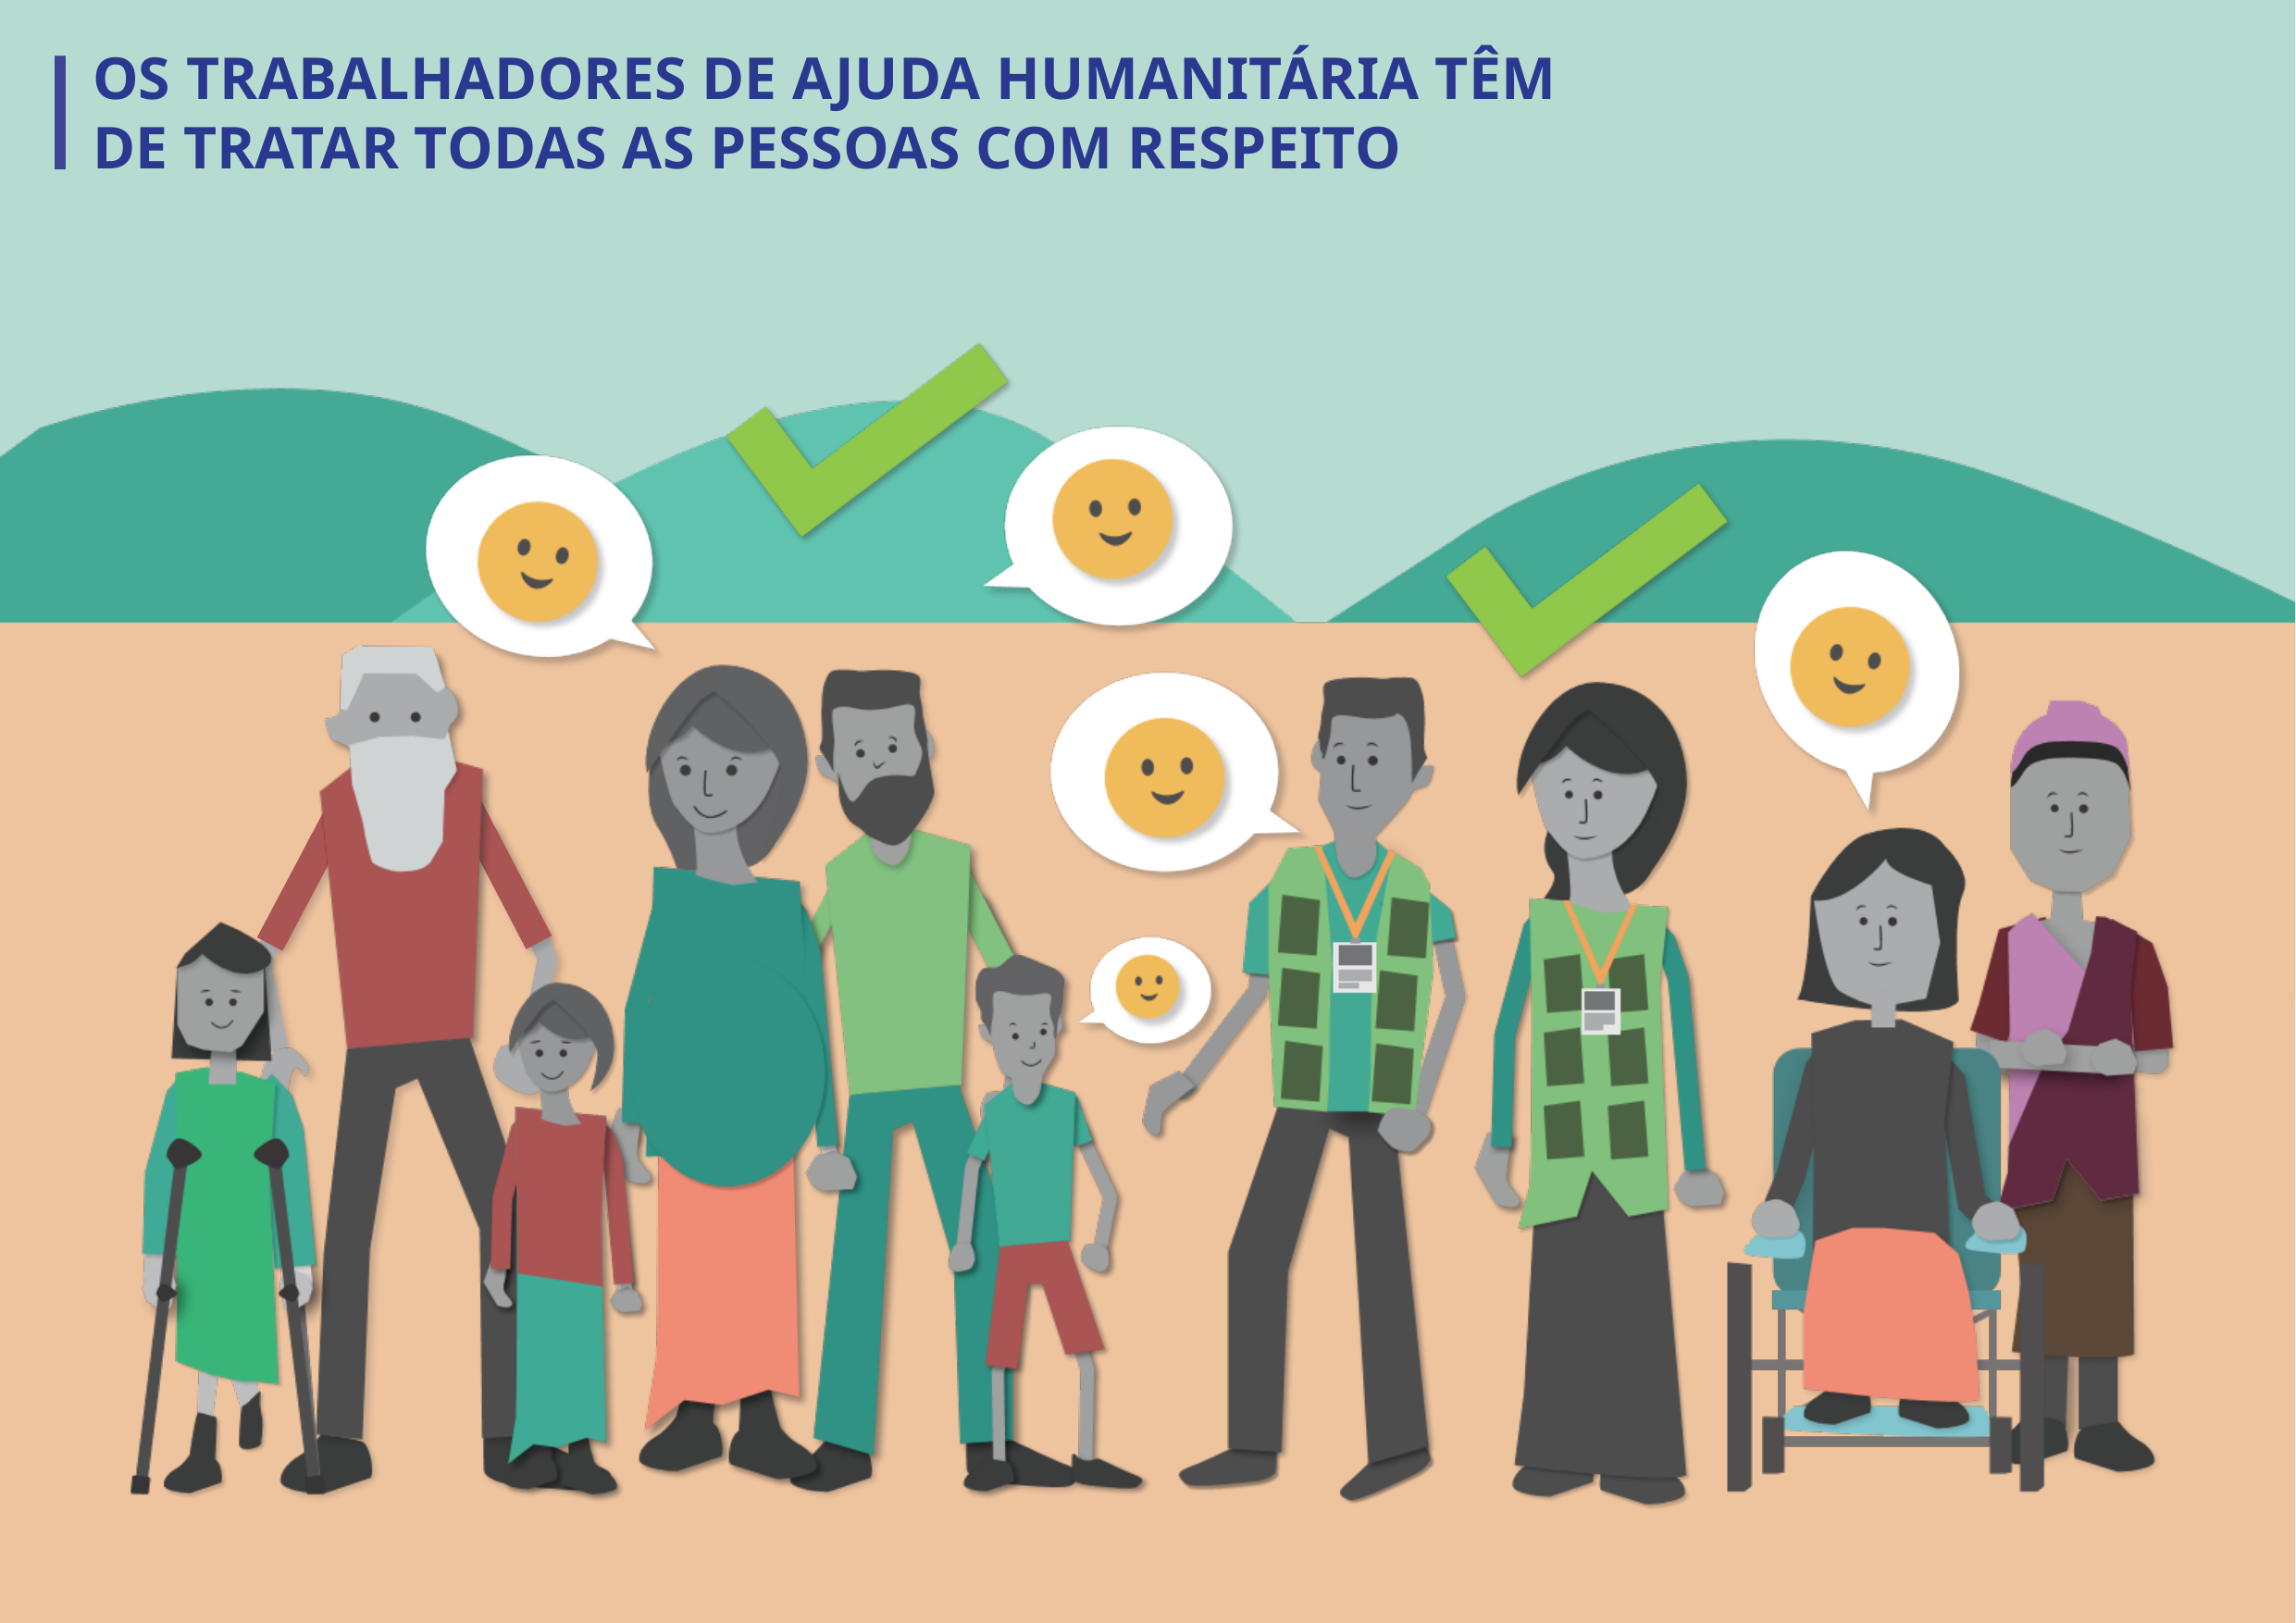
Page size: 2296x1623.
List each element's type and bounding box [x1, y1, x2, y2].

text_box [0, 0, 2296, 1623]
